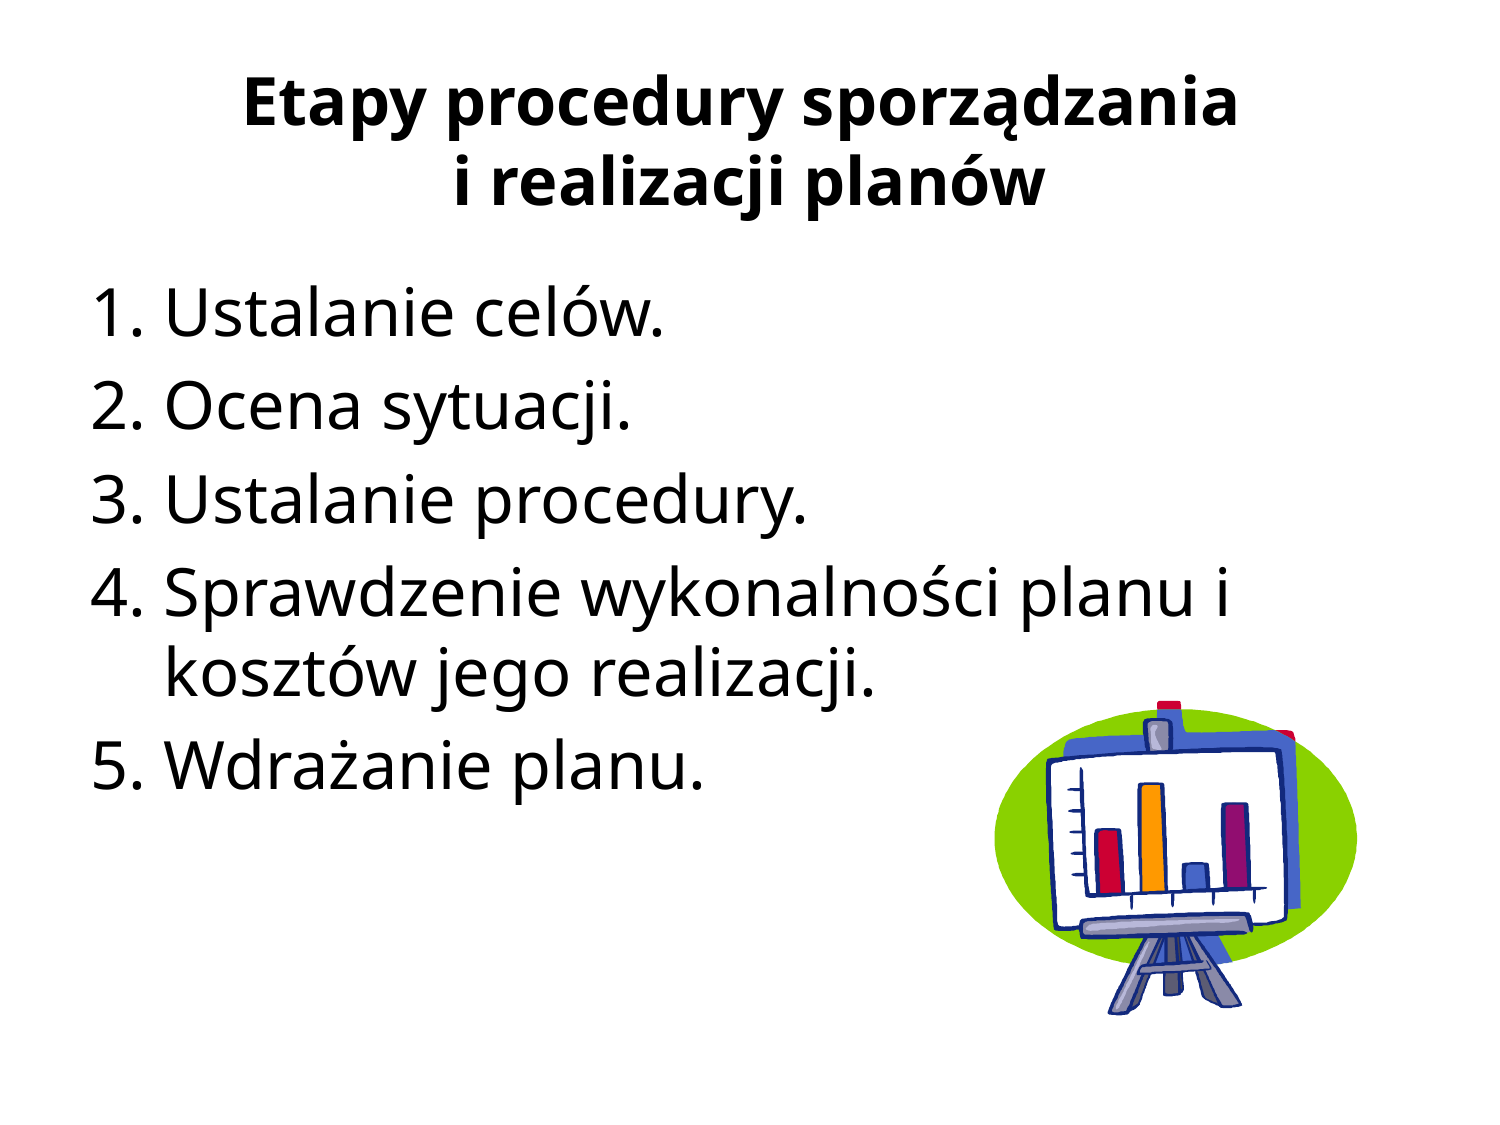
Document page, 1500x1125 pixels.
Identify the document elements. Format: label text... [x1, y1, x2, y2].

picture [985, 692, 1366, 1024]
title Etapy procedury sporządzania i realizacji planów [74, 44, 1426, 233]
list 1. Ustalanie celów. 2. Ocena sytuacji. 3. Ustalanie procedury. 4. Sprawdzenie wykonalności planu i kosztów jego realizacji. 5. Wdrażanie planu. [74, 262, 1426, 1006]
